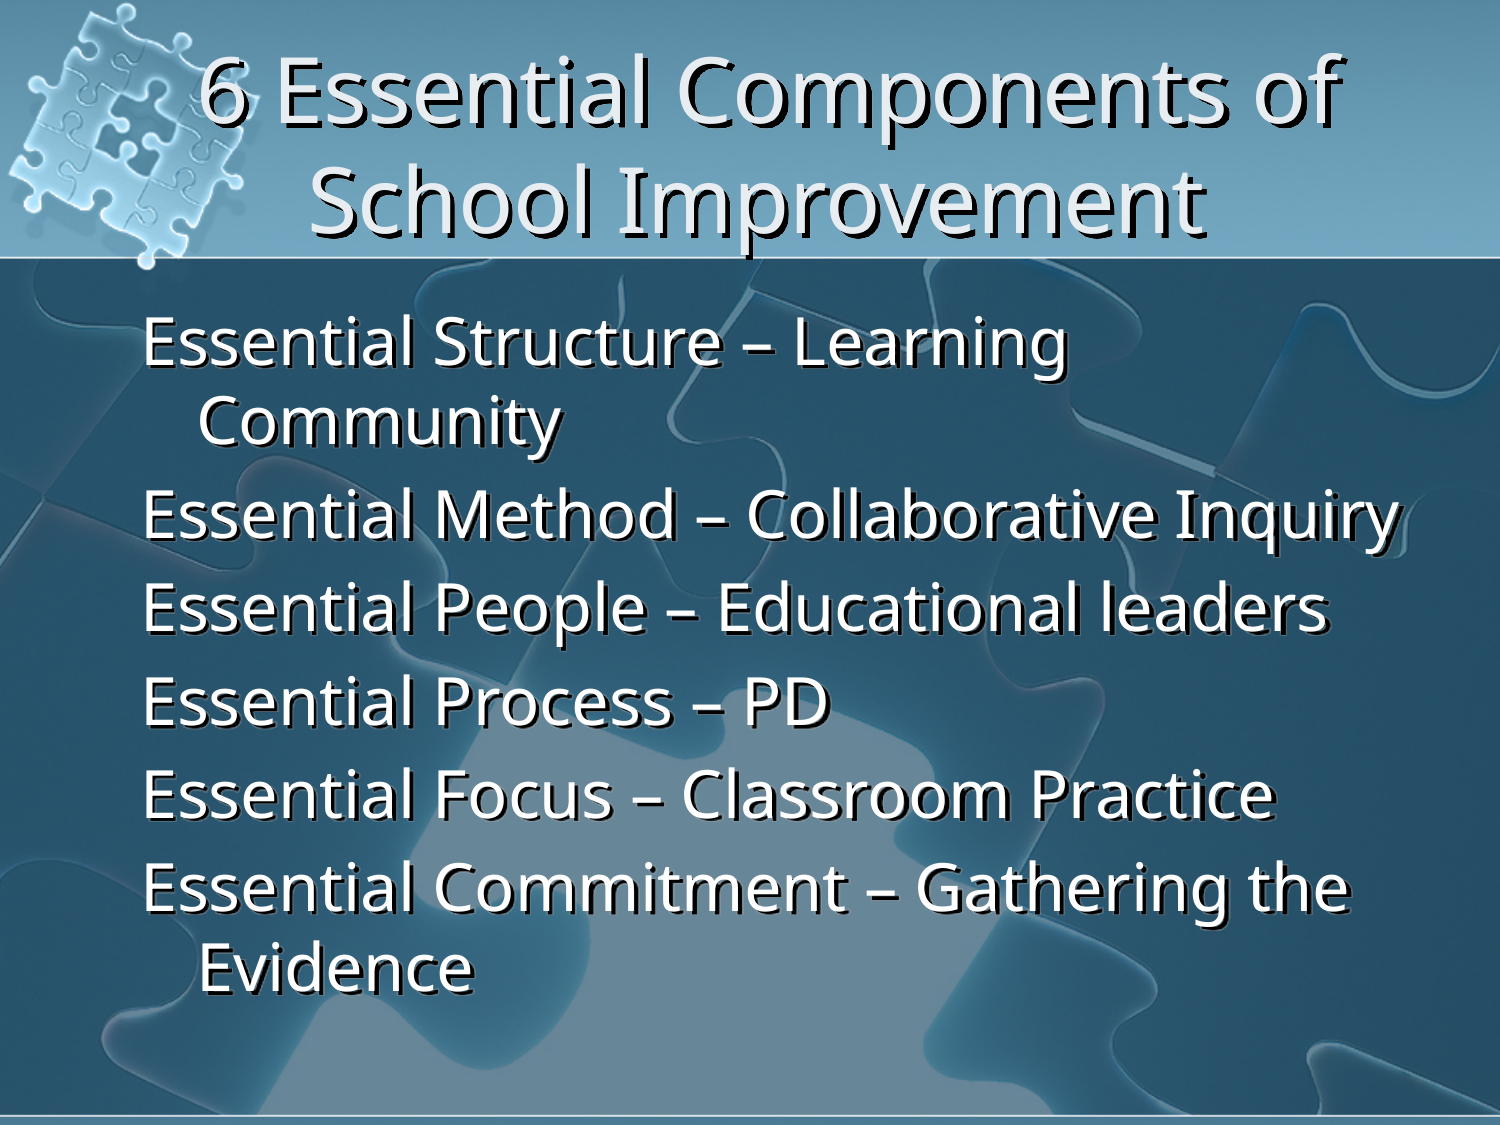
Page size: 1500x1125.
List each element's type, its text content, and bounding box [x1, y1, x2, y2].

title 6 Essential Components of School Improvement [124, 54, 1388, 230]
picture [0, 0, 1500, 1125]
list Essential Structure – Learning Community Essential Method – Collaborative Inquiry Essential People – Educational leaders Essential Process – PD Essential Focus – Classroom Practice Essential Commitment – Gathering the Evidence [124, 290, 1454, 1071]
